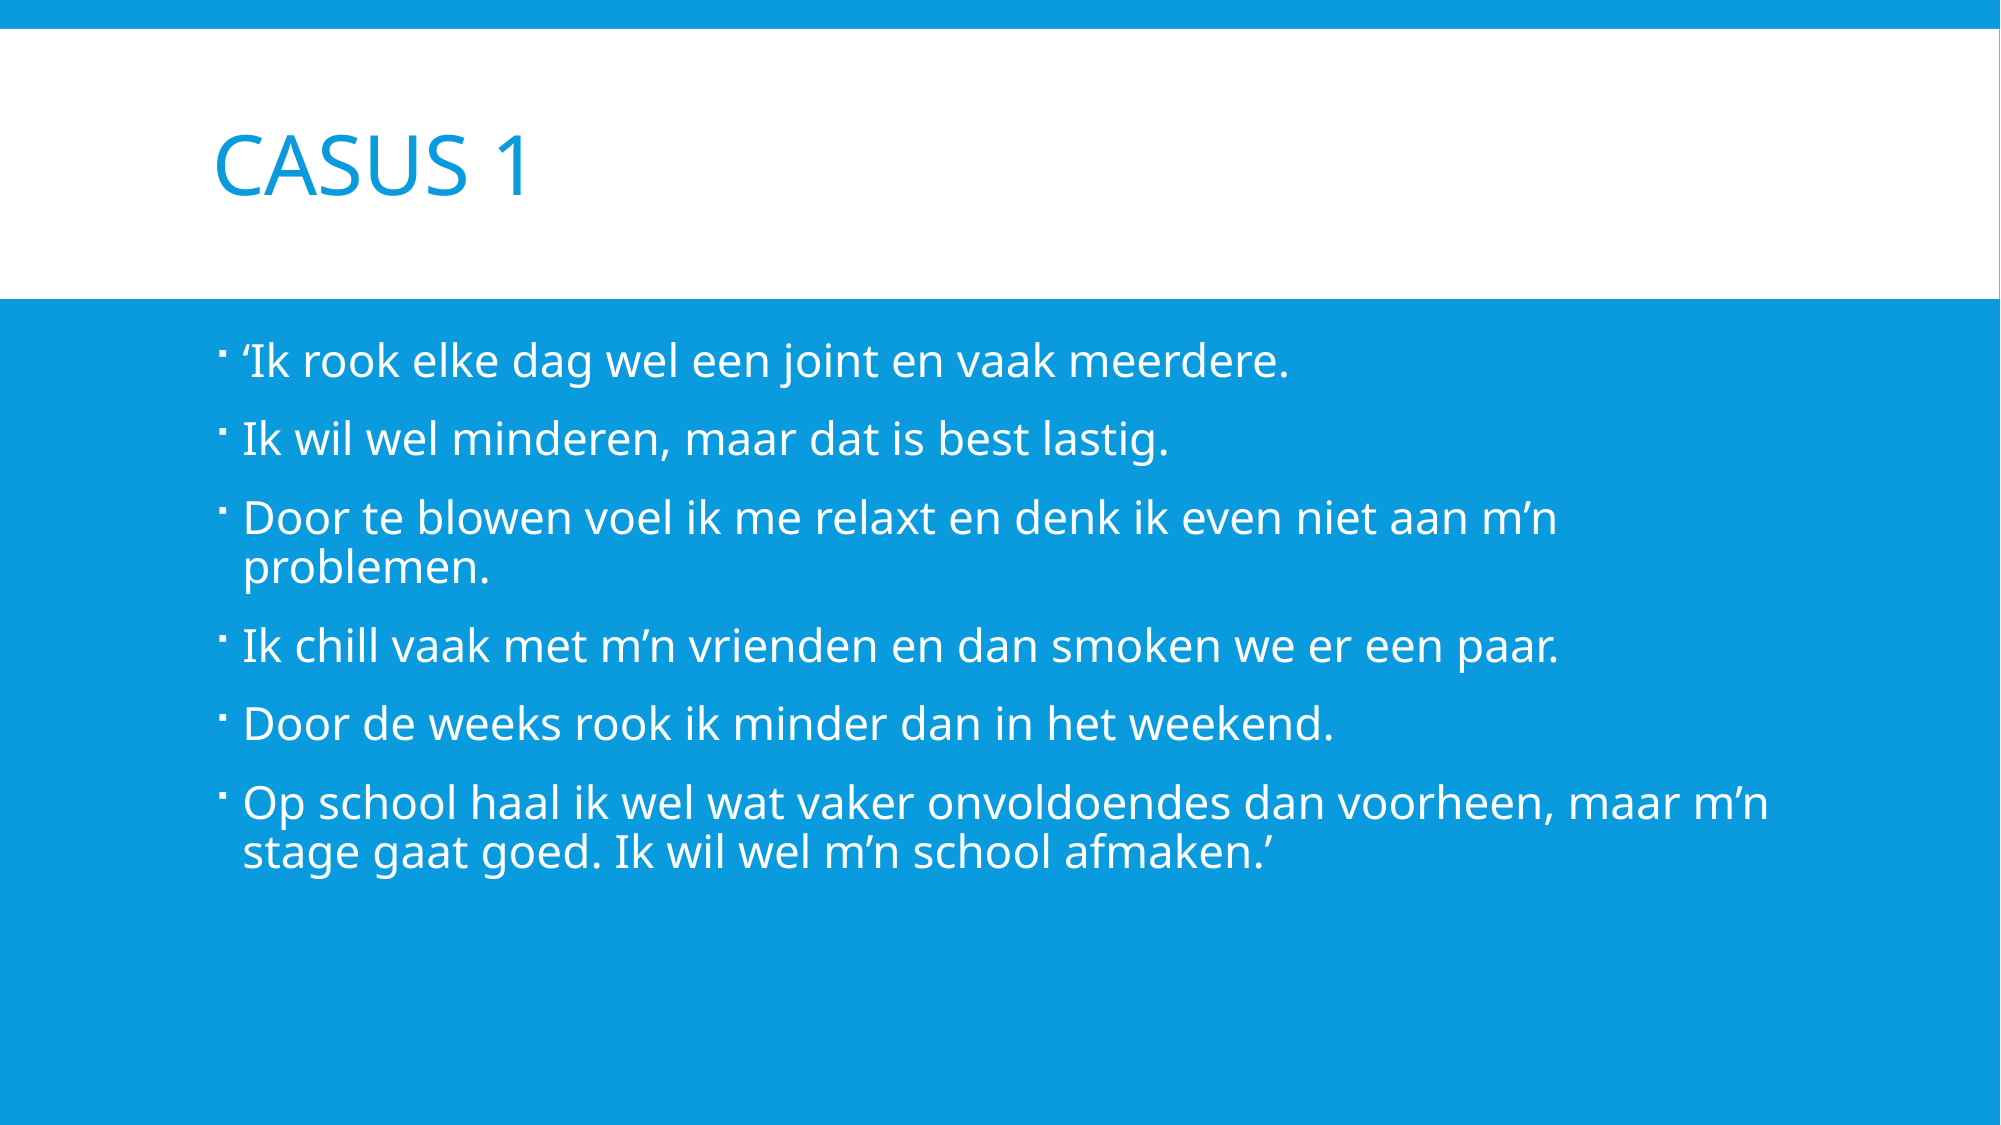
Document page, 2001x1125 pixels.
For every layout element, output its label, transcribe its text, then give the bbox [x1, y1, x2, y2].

title Casus 1 [197, 46, 1803, 295]
list ‘Ik rook elke dag wel een joint en vaak meerdere. Ik wil wel minderen, maar dat is best lastig. Door te blowen voel ik me relaxt en denk ik even niet aan m’n problemen. Ik chill vaak met m’n vrienden en dan smoken we er een paar. Door de weeks rook ik minder dan in het weekend. Op school haal ik wel wat vaker onvoldoendes dan voorheen, maar m’n stage gaat goed. Ik wil wel m’n school afmaken.’ [197, 329, 1803, 1020]
